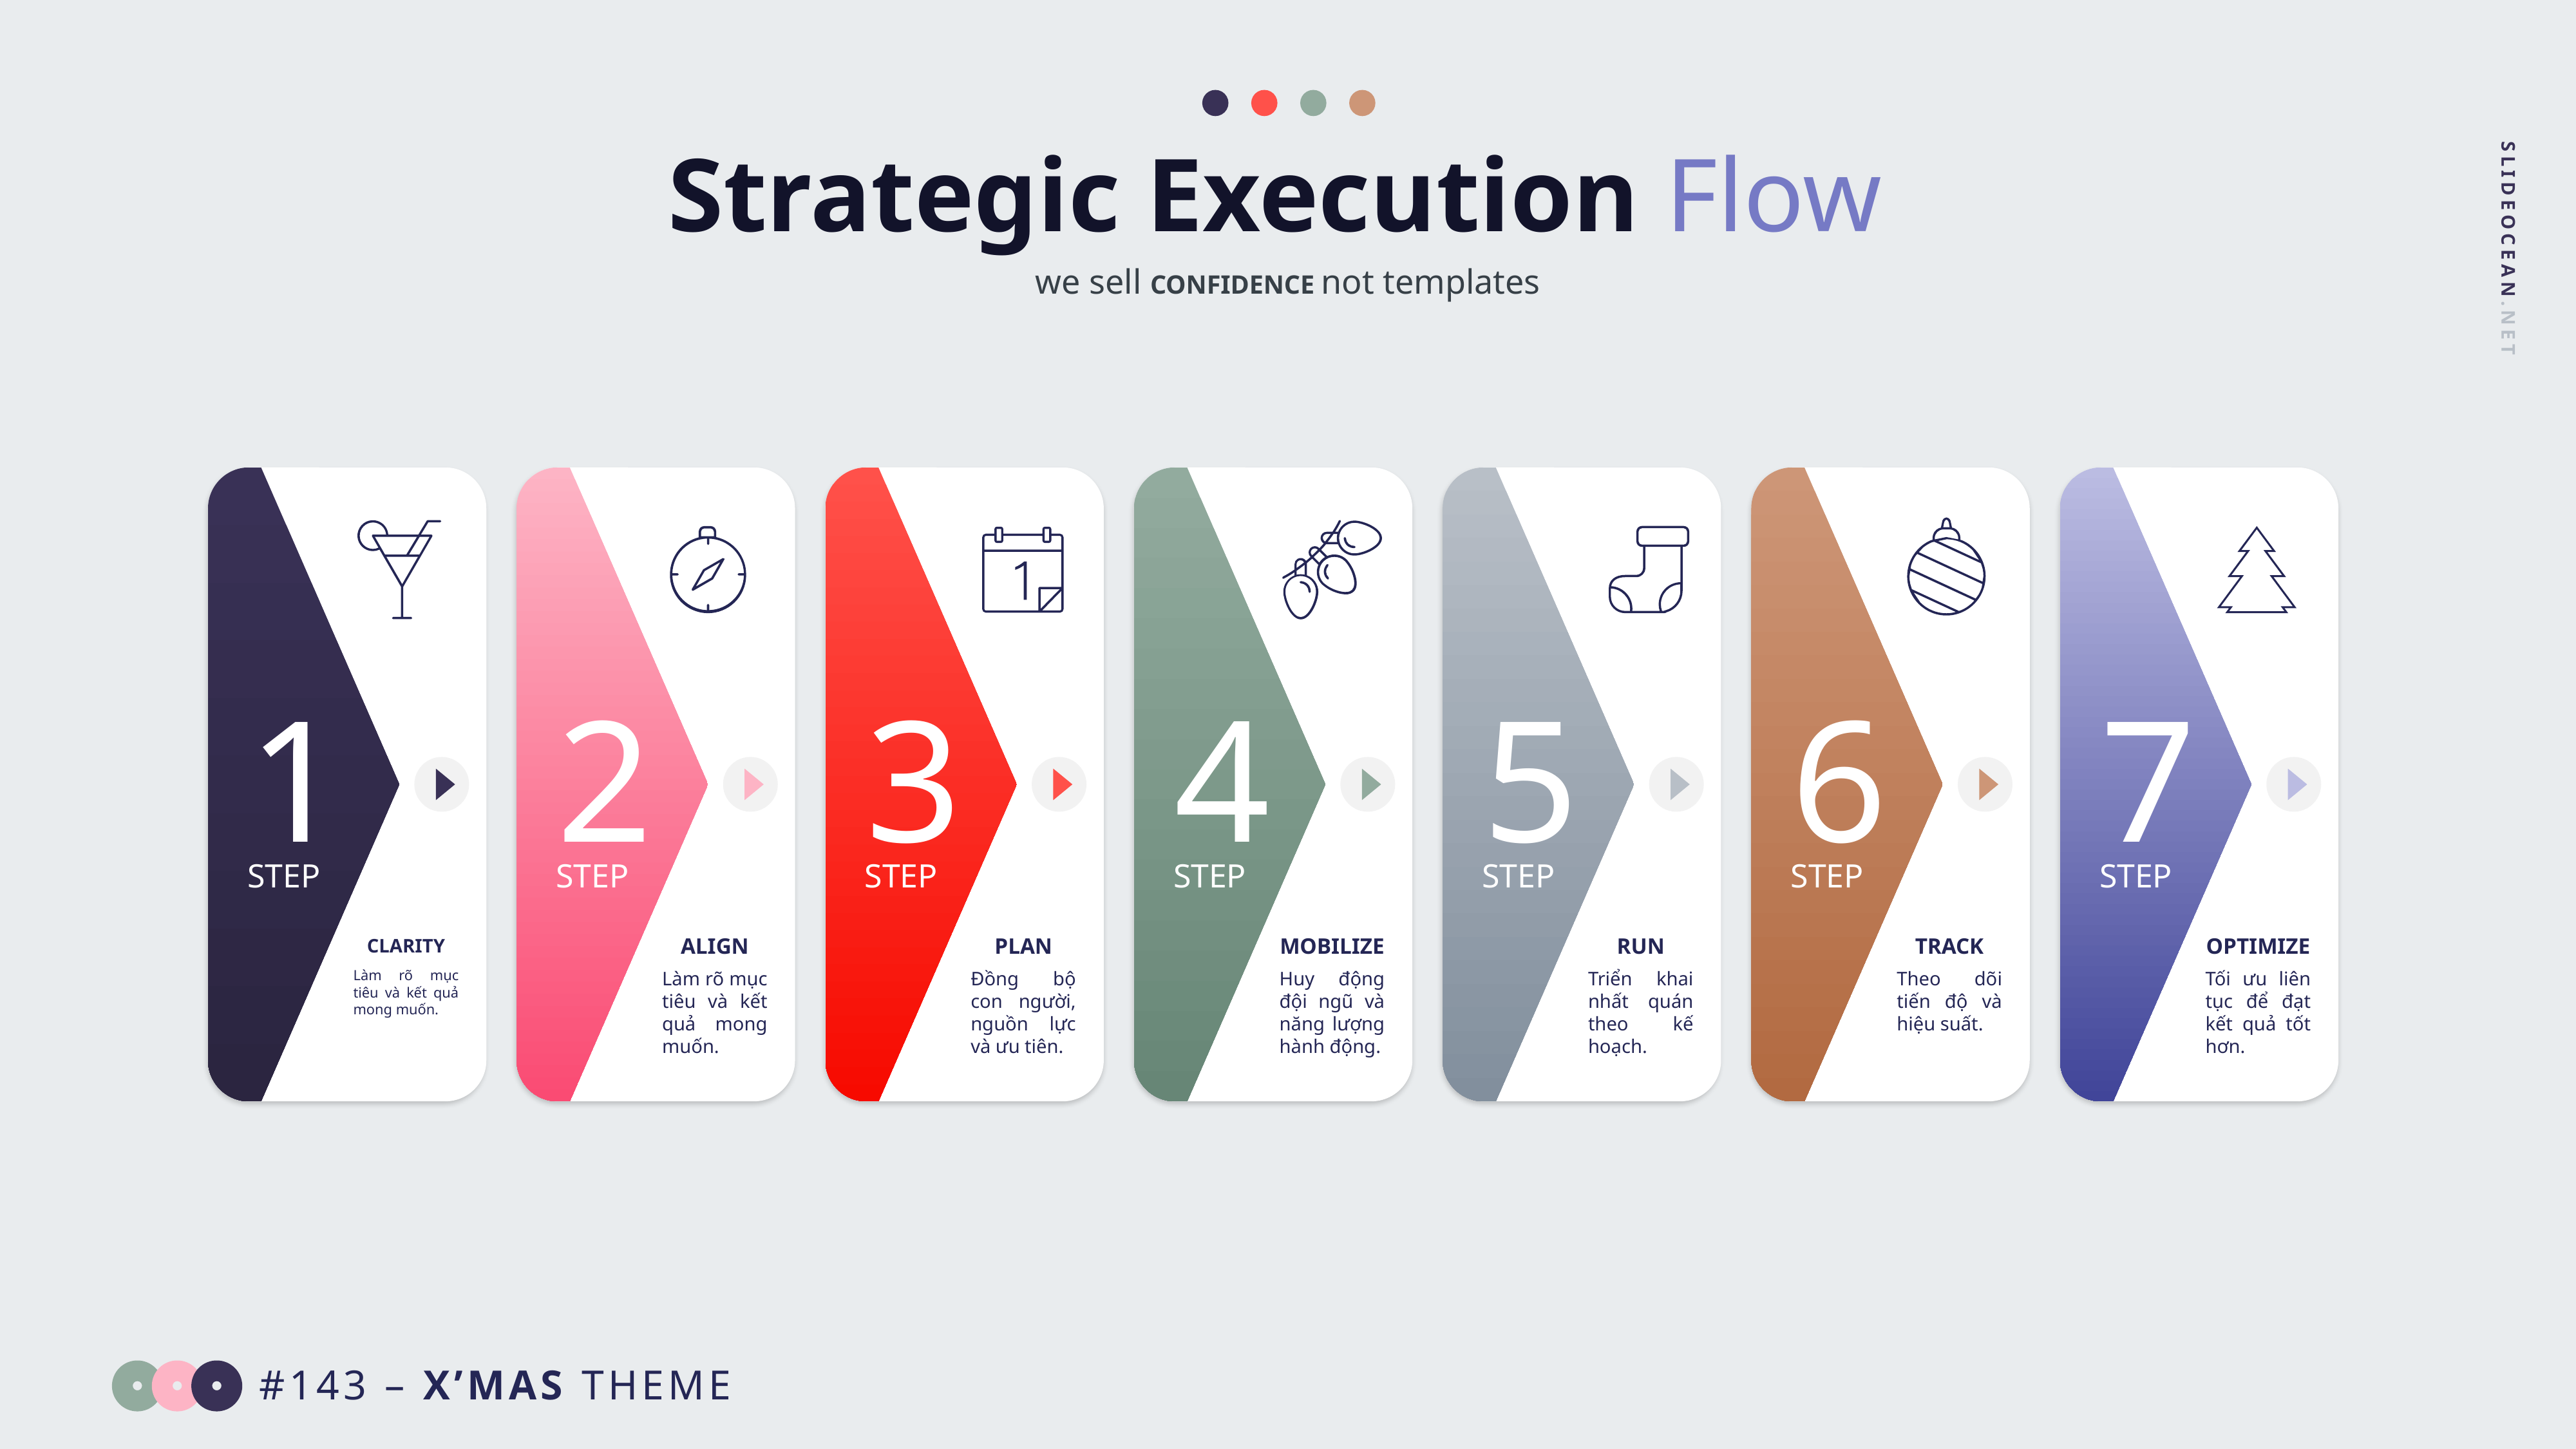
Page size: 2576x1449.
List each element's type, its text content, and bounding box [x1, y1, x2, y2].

text_box [1018, 526, 1064, 613]
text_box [1560, 927, 1721, 1063]
text_box [243, 1023, 488, 1103]
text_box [1133, 467, 1326, 1102]
text_box [1326, 554, 1357, 594]
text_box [413, 756, 469, 812]
text_box [1348, 89, 1377, 117]
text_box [2060, 467, 2252, 1102]
text_box [1477, 466, 1723, 1103]
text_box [825, 467, 1018, 1102]
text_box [325, 929, 488, 1023]
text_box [1957, 756, 2013, 812]
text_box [1251, 927, 1413, 1063]
text_box [1299, 89, 1328, 117]
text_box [207, 467, 400, 1102]
text_box [2094, 466, 2340, 1103]
text_box [1326, 520, 1382, 556]
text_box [723, 756, 779, 812]
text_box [1031, 756, 1087, 812]
text_box [551, 466, 797, 1063]
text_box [1868, 927, 2031, 1041]
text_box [516, 467, 708, 1102]
text_box [551, 1063, 796, 1103]
text_box [1201, 89, 1230, 117]
text_box [400, 520, 442, 620]
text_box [1442, 467, 1634, 1102]
text_box [2252, 526, 2297, 614]
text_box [1649, 756, 1705, 812]
text_box [1250, 89, 1279, 117]
text_box [708, 526, 746, 614]
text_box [1750, 467, 1944, 1102]
text_box [860, 466, 1105, 1103]
text_box #143 – X’MAS THEME [259, 1359, 1142, 1408]
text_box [2177, 927, 2339, 1063]
text_box [242, 466, 488, 929]
text_box [1786, 466, 2031, 1103]
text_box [2266, 756, 2322, 812]
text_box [1340, 756, 1396, 812]
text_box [942, 927, 1104, 1063]
text_box we sell CONFIDENCE not templates [1026, 255, 1550, 306]
text_box [1944, 517, 1986, 616]
text_box [1168, 466, 1414, 1103]
text_box Strategic Execution Flow [658, 126, 1918, 257]
text_box [1634, 526, 1690, 614]
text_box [634, 927, 796, 1063]
